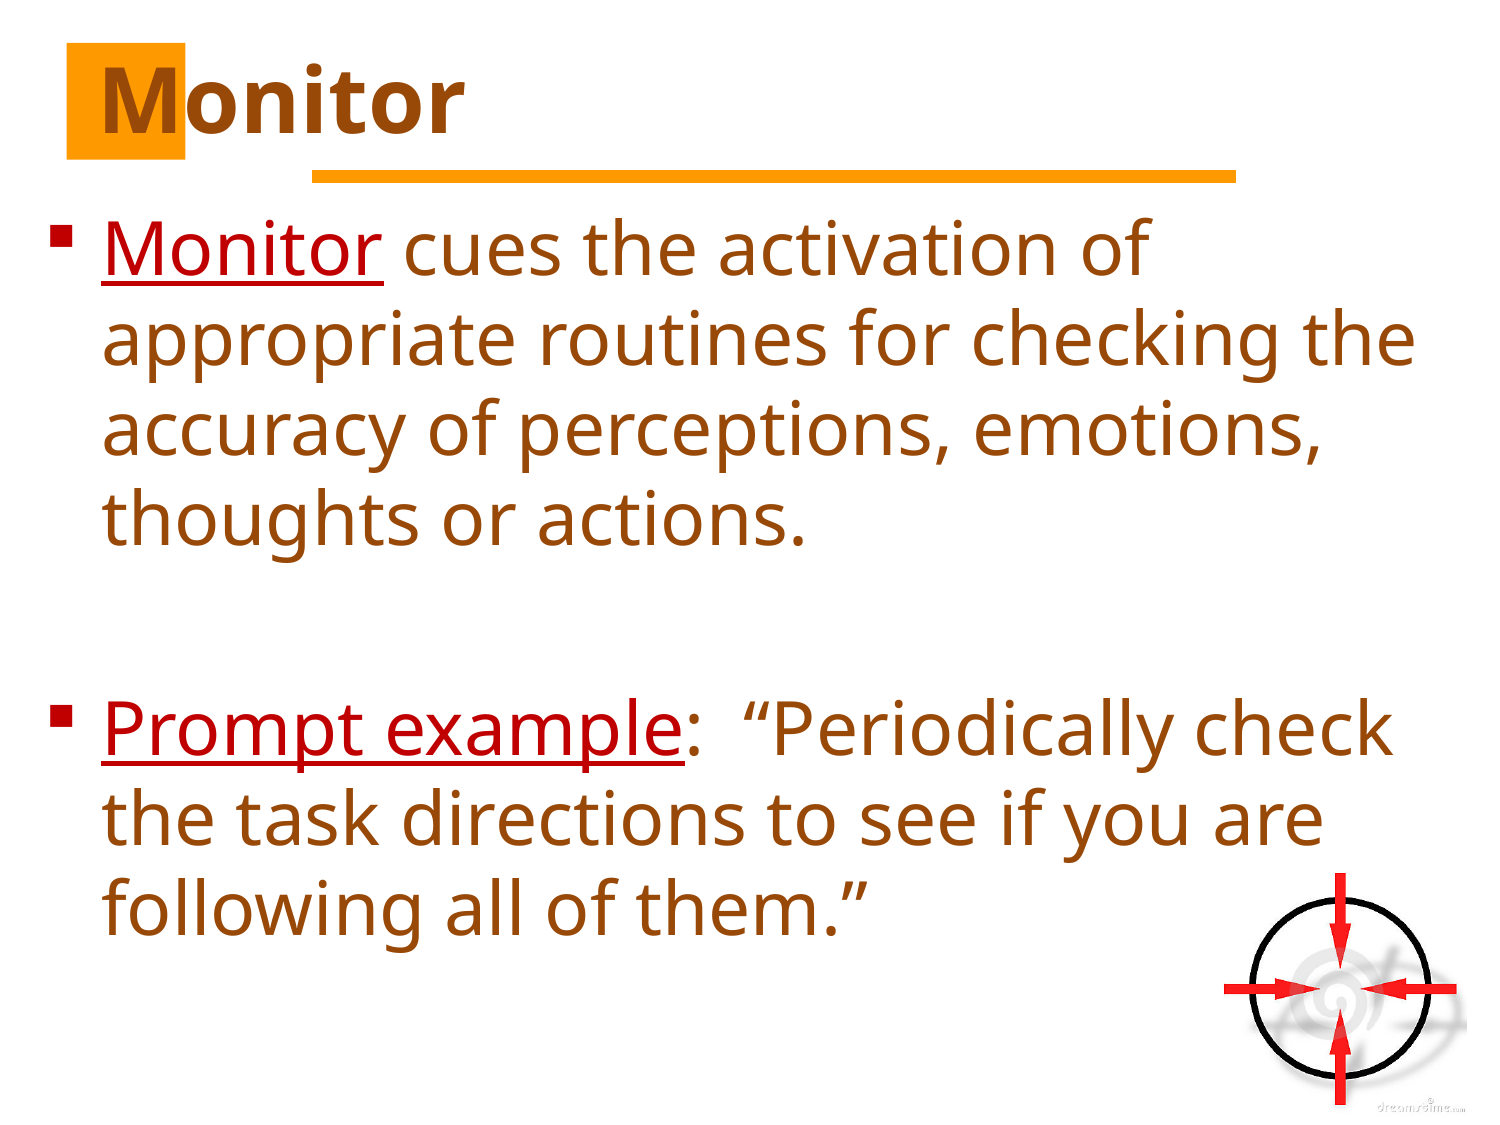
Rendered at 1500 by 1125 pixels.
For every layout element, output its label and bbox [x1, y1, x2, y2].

text_box [64, 41, 188, 162]
picture [1213, 860, 1467, 1115]
title [82, 34, 619, 160]
list [29, 192, 1500, 1099]
